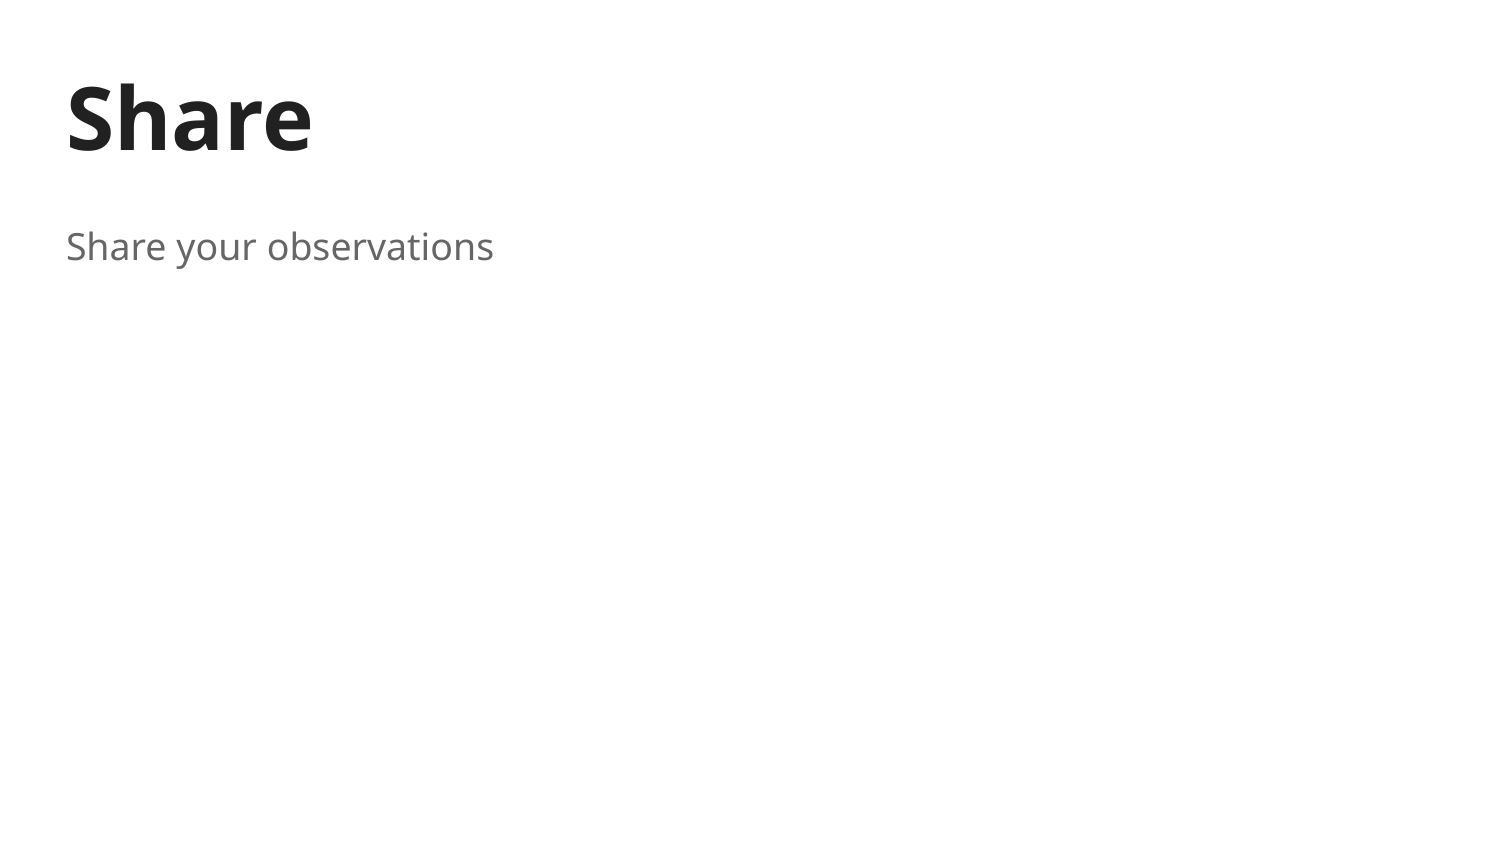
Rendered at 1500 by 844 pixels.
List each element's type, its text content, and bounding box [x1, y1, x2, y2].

list Share your observations [51, 201, 1449, 750]
title Share [51, 48, 1449, 180]
